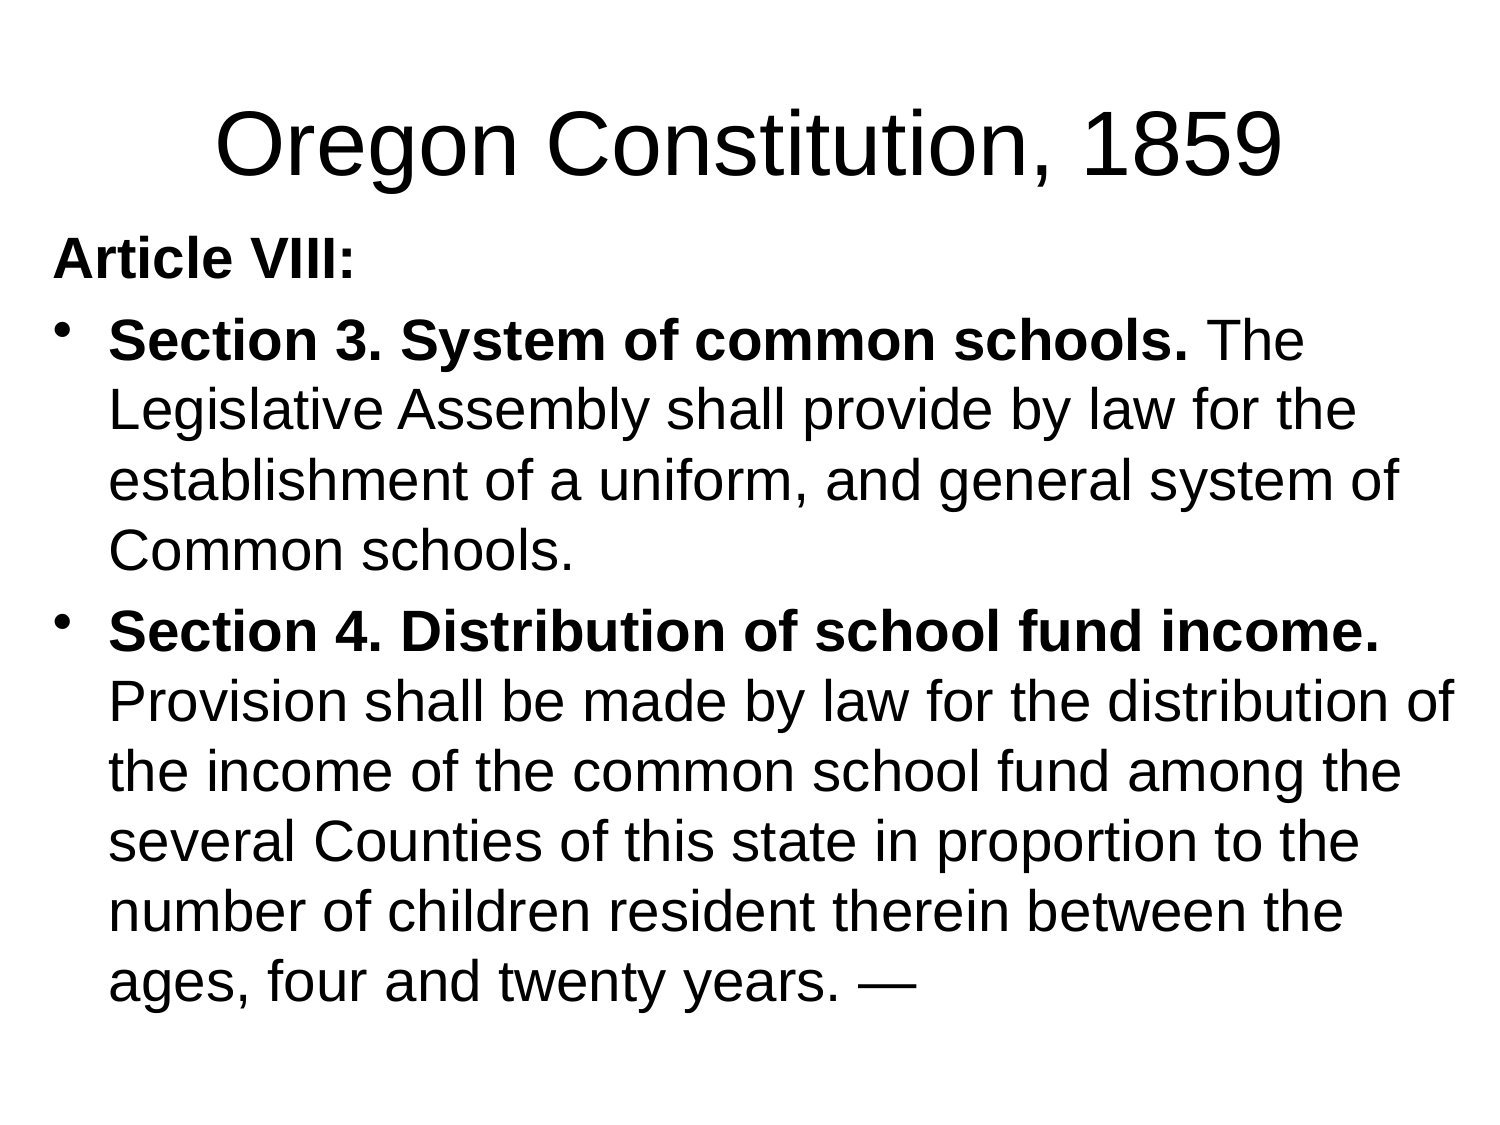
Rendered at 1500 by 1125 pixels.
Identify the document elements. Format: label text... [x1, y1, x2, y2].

list Article VIII: Section 3. System of common schools. The Legislative Assembly shall provide by law for the establishment of a uniform, and general system of Common schools. Section 4. Distribution of school fund income. Provision shall be made by law for the distribution of the income of the common school fund among the several Counties of this state in proportion to the number of children resident therein between the ages, four and twenty years. — [37, 212, 1500, 1076]
title Oregon Constitution, 1859 [74, 44, 1426, 212]
